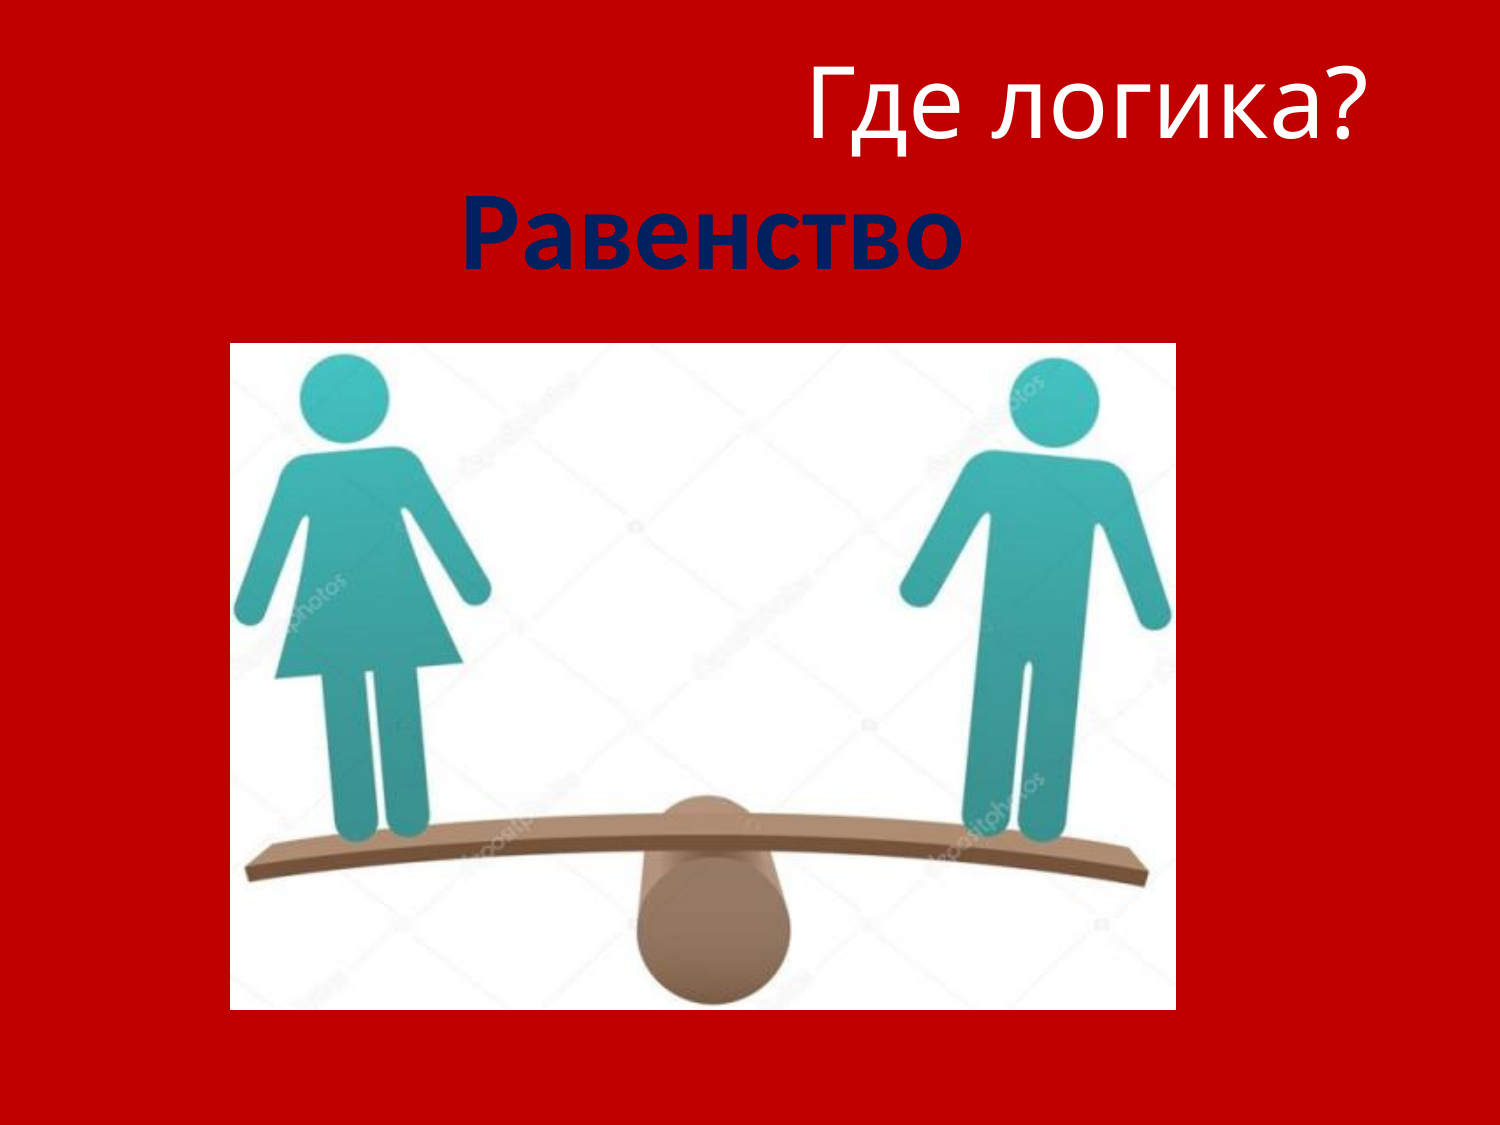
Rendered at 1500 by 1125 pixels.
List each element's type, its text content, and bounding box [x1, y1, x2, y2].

picture [230, 343, 1176, 1010]
title Равенство [442, 123, 1011, 327]
text_box Где логика? [789, 30, 1385, 166]
